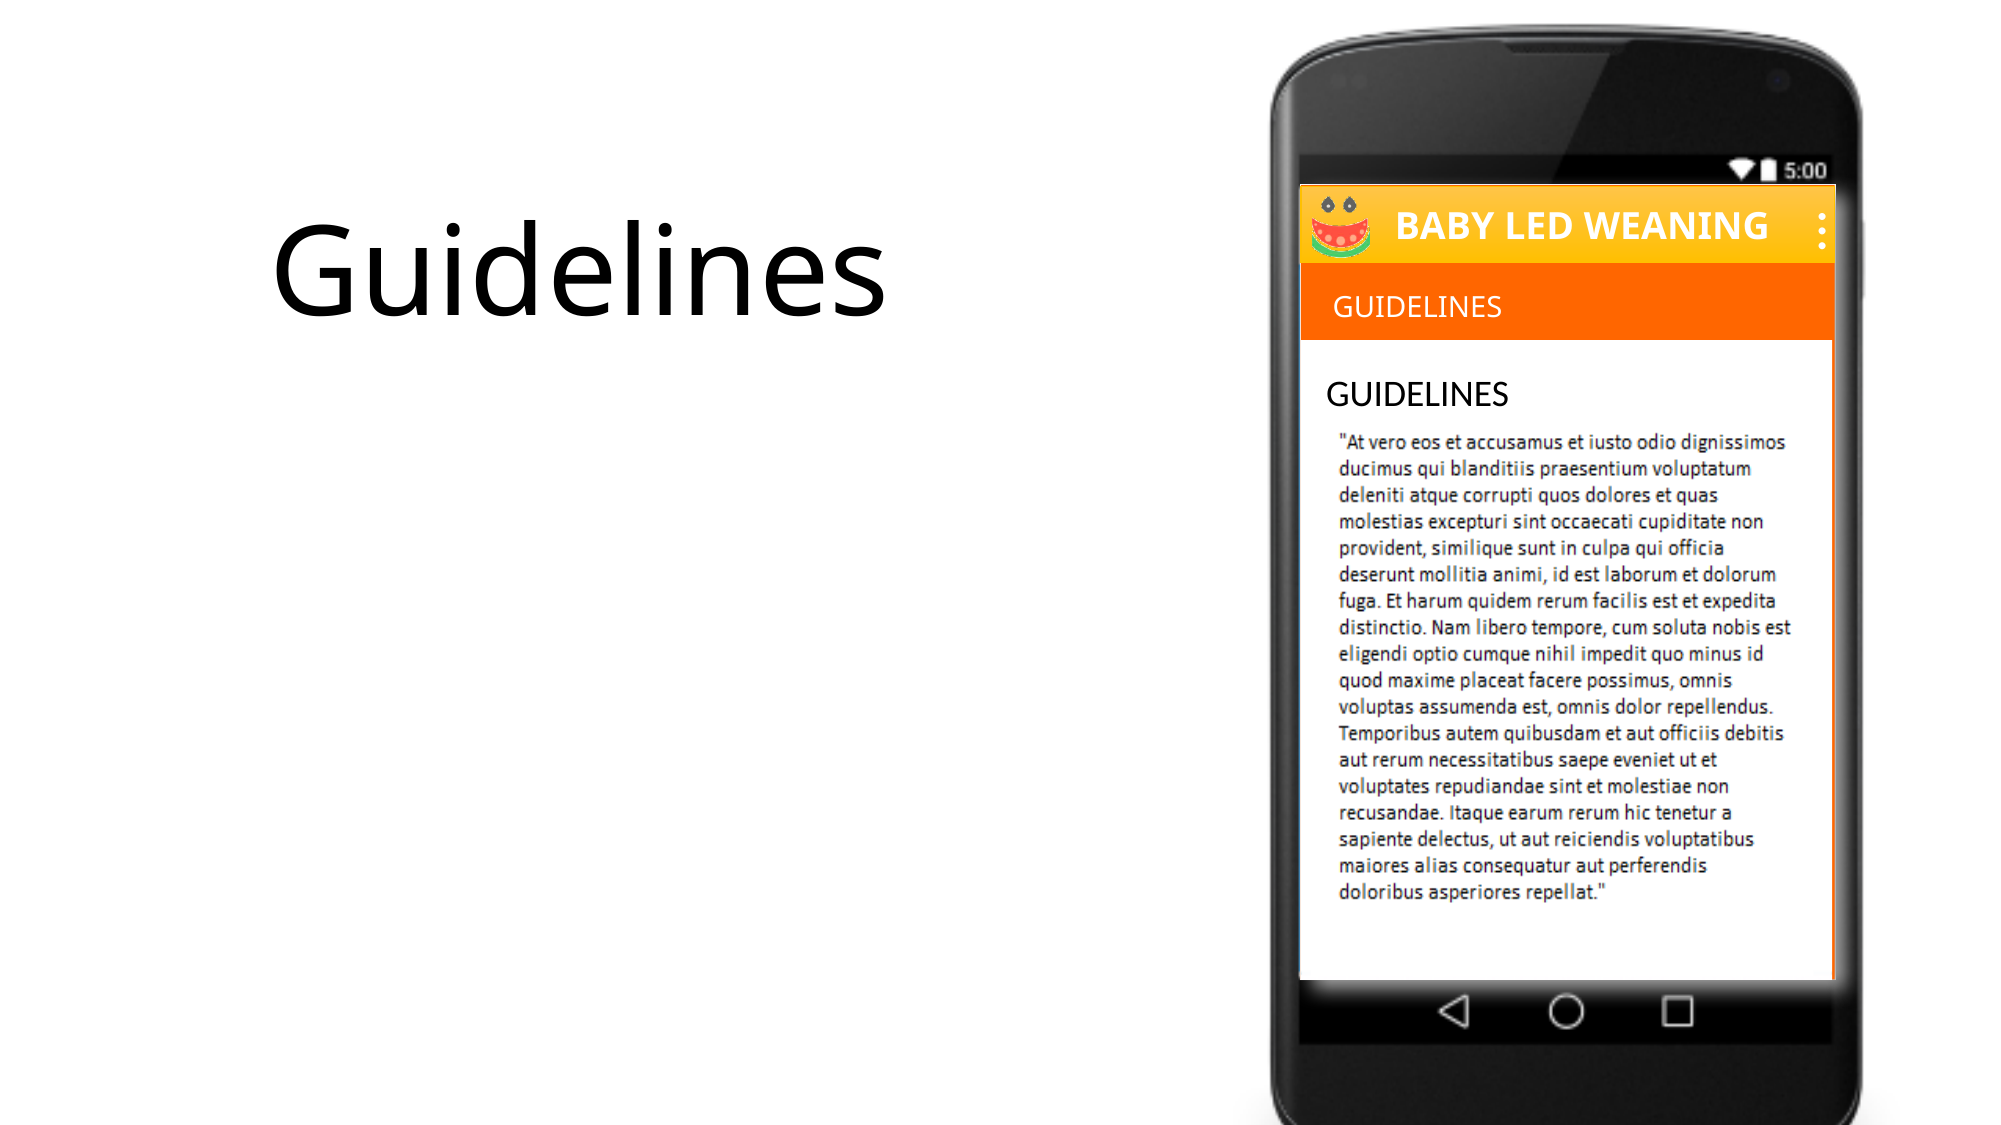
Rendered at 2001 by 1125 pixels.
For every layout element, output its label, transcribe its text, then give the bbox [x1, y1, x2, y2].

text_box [1133, 0, 1913, 1125]
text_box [1300, 186, 1835, 263]
title Guidelines [249, 184, 910, 350]
picture [1300, 340, 1833, 980]
